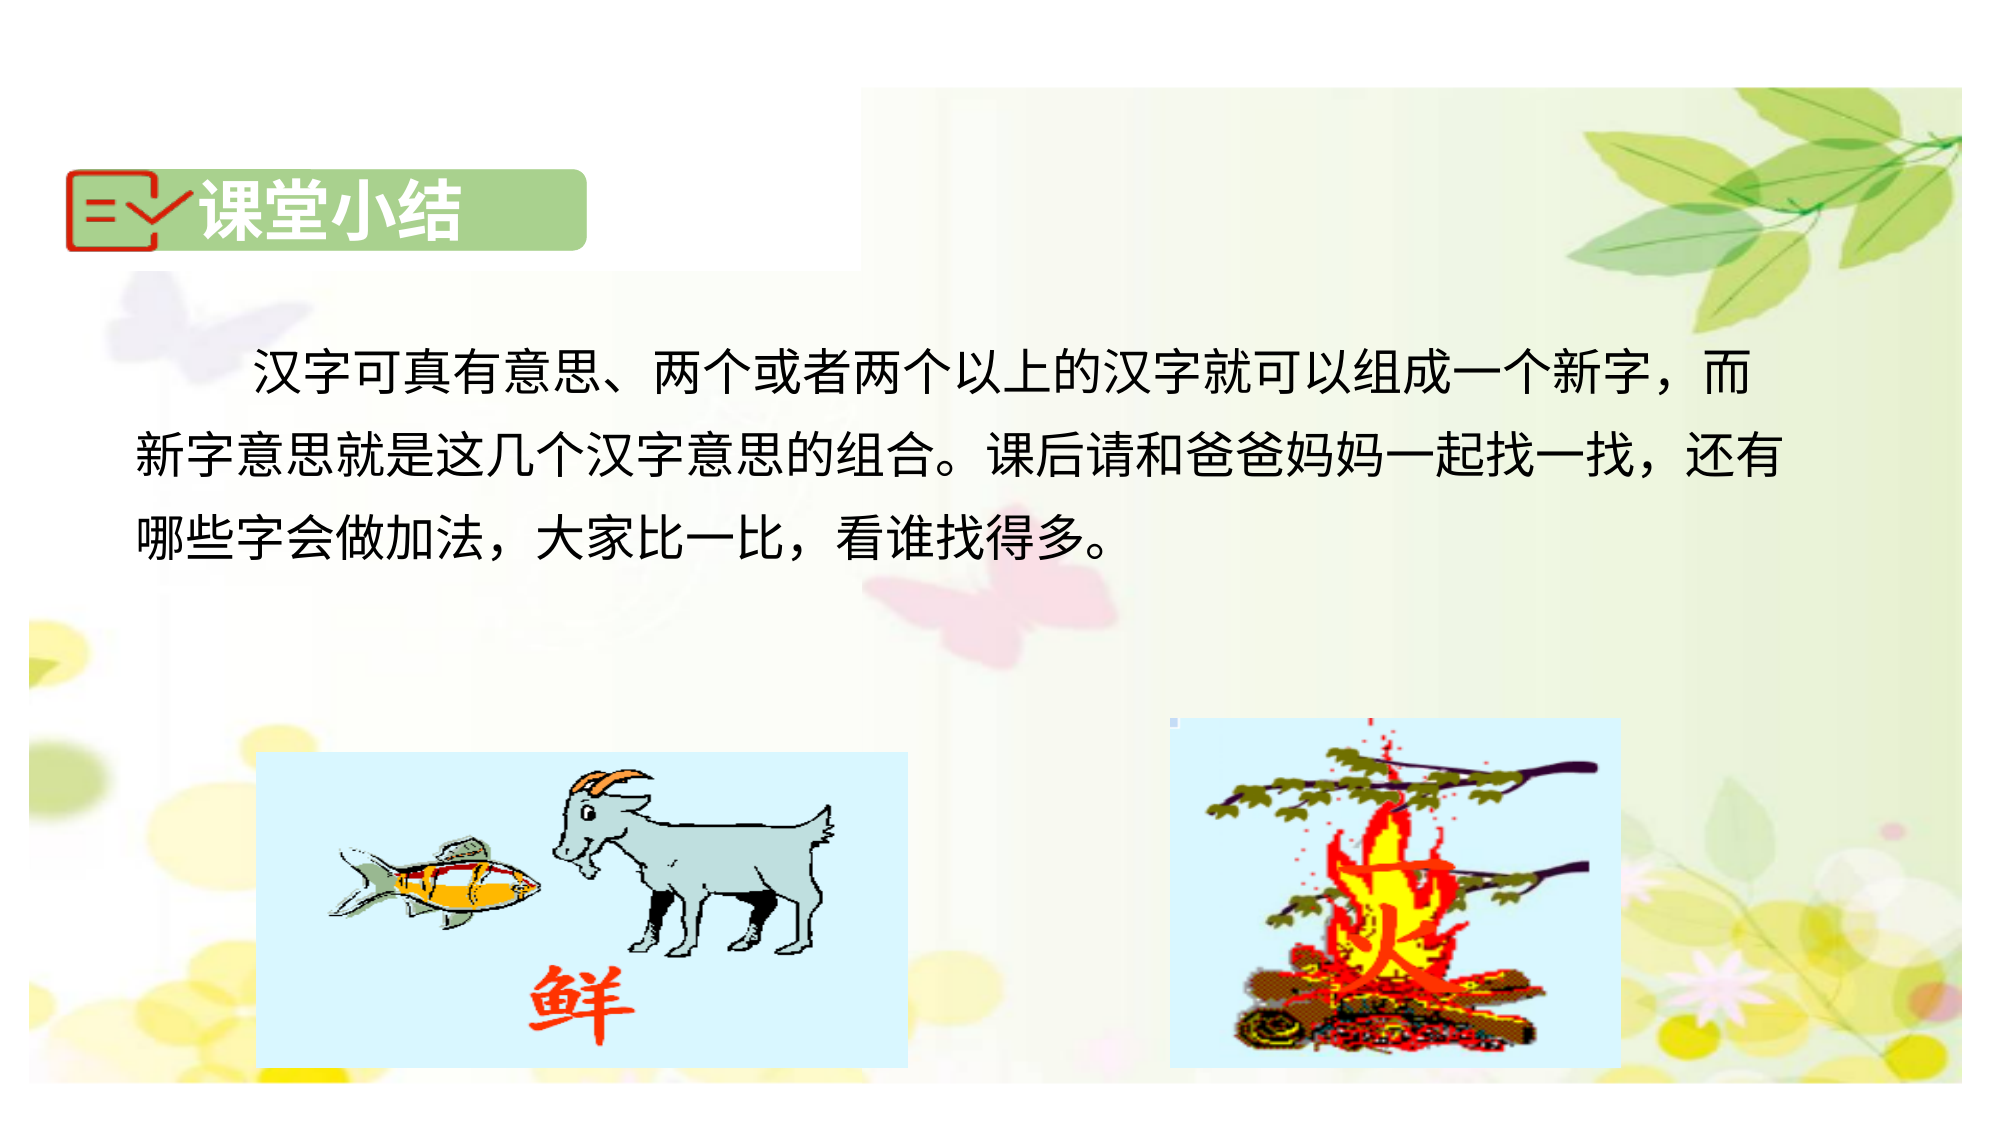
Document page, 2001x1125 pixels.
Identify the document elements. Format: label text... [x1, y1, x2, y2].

picture [29, 86, 1962, 1095]
text_box 课堂小结 [203, 161, 587, 256]
picture [57, 156, 203, 266]
